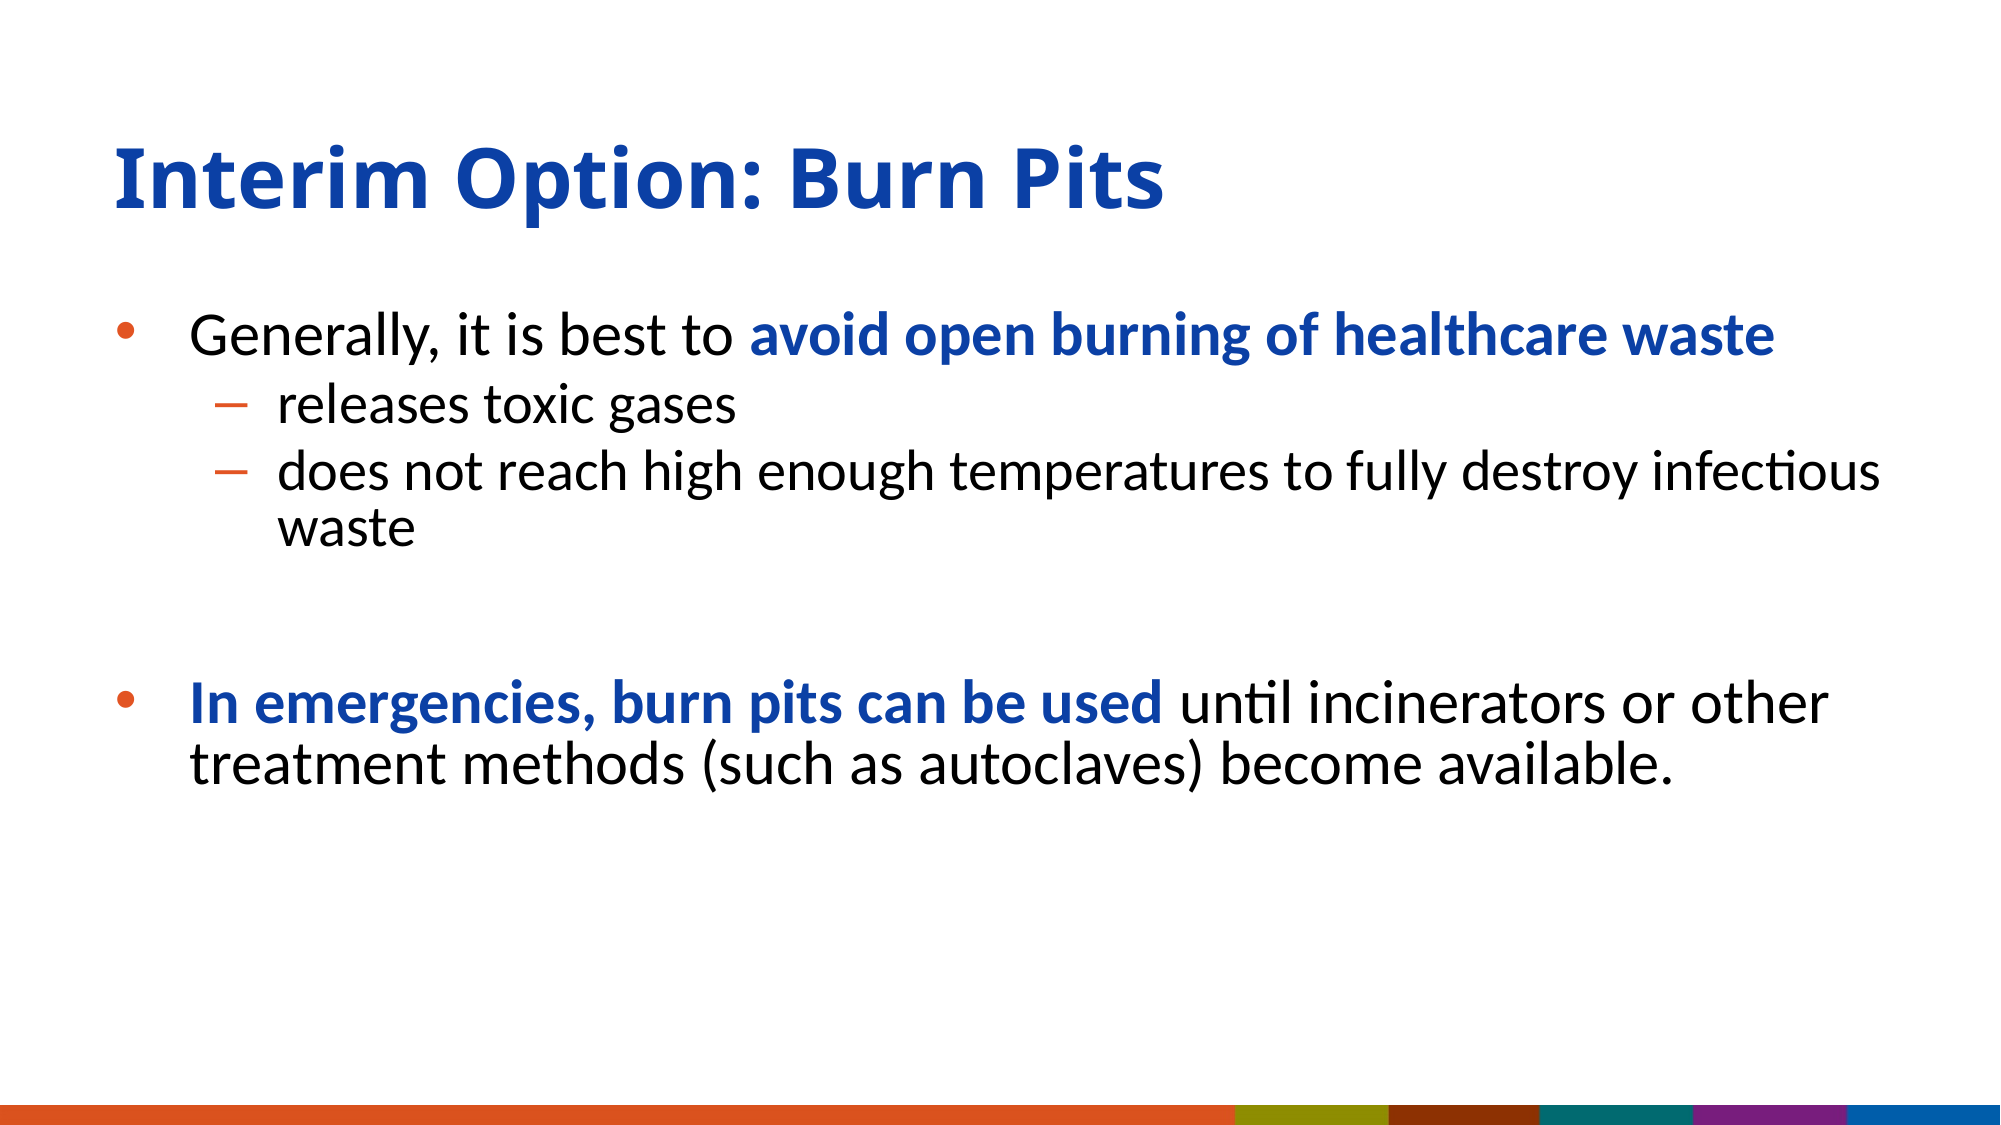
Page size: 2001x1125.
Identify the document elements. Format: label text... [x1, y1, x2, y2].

picture [0, 1105, 2000, 1125]
title Interim Option: Burn Pits [99, 45, 1900, 233]
list Generally, it is best to avoid open burning of healthcare waste releases toxic gases does not reach high enough temperatures to fully destroy infectious waste In emergencies, burn pits can be used until incinerators or other treatment methods (such as autoclaves) become available. [99, 299, 1900, 1045]
